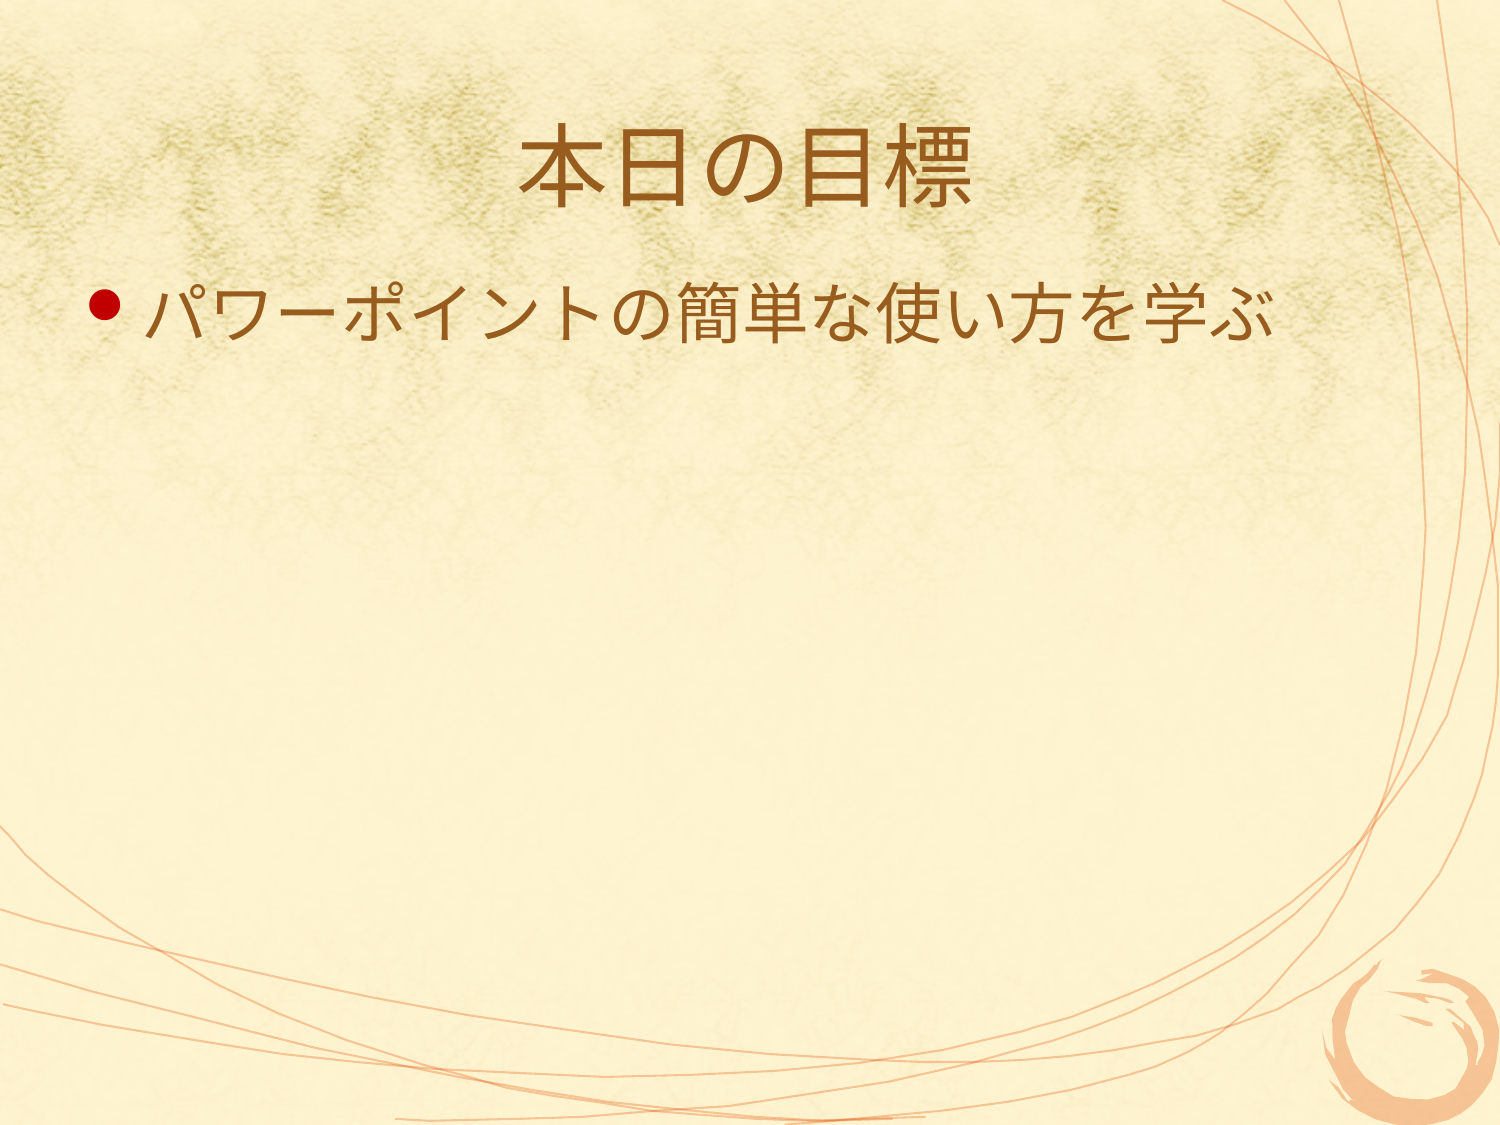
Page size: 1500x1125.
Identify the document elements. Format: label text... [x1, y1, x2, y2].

list パワーポイントの簡単な使い方を学ぶ [70, 264, 1421, 1034]
title 本日の目標 [70, 70, 1421, 258]
